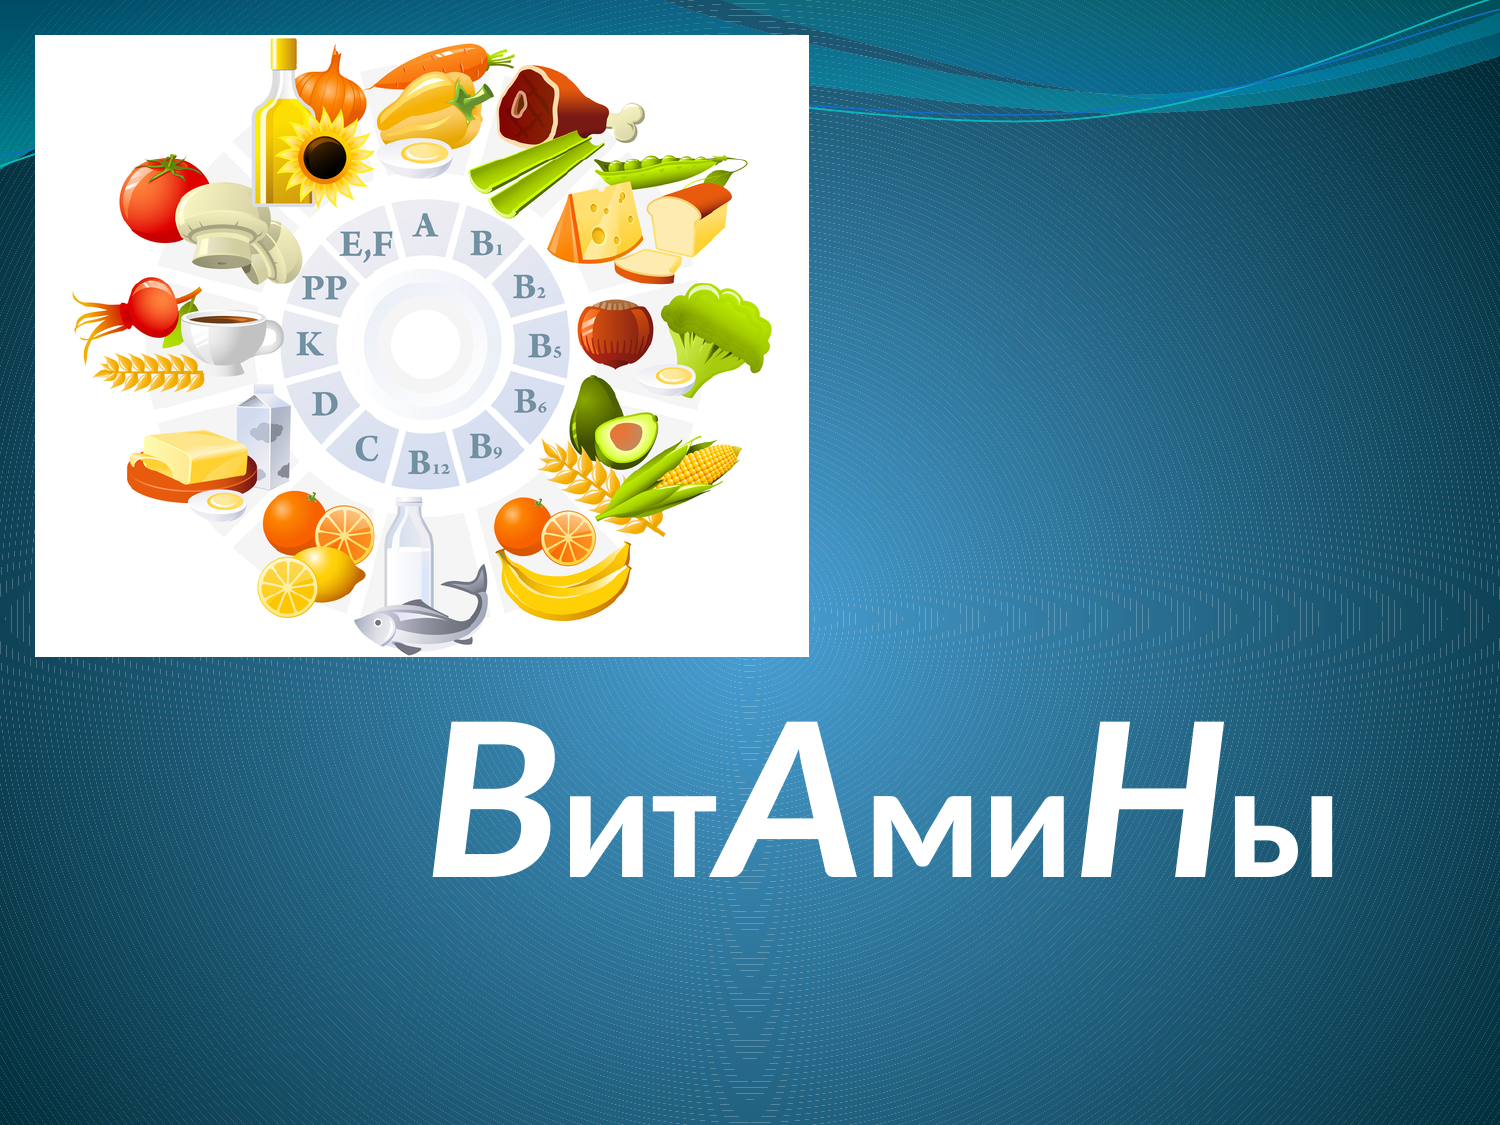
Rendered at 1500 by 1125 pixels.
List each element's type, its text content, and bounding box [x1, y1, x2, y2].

title ВитАмиНы [328, 667, 1348, 926]
picture [34, 34, 809, 657]
